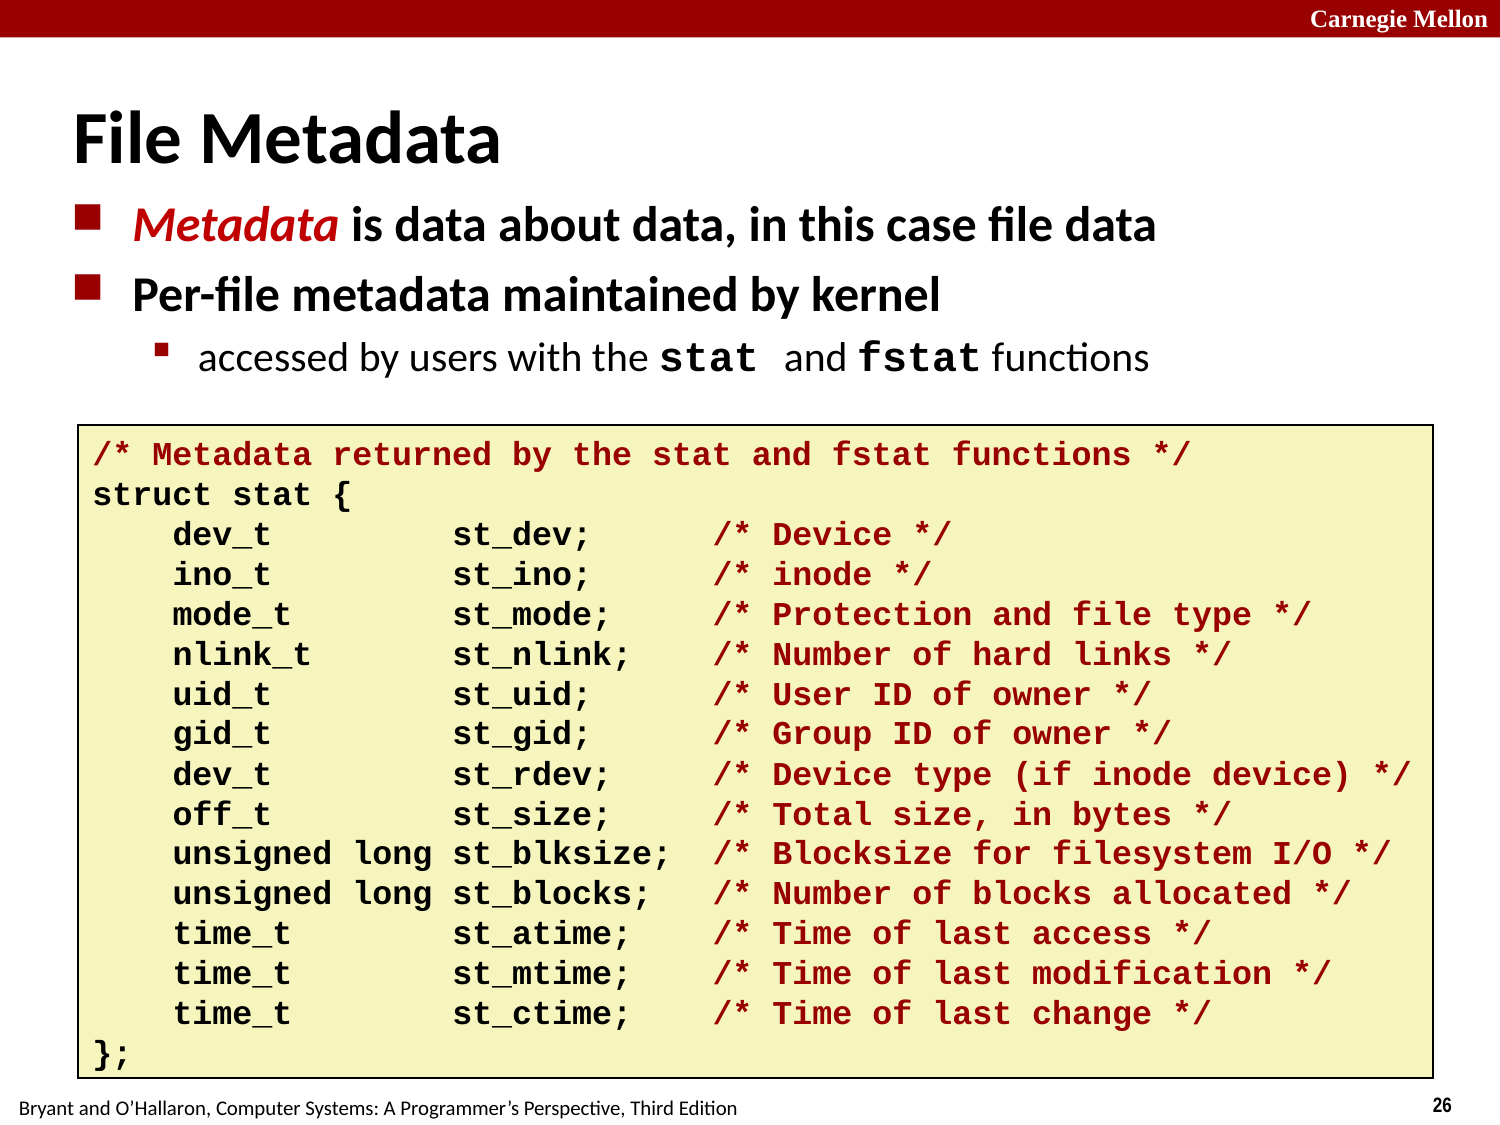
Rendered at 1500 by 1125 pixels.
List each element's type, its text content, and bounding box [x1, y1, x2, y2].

title File Metadata [58, 71, 1305, 197]
text_box /* Metadata returned by the stat and fstat functions */ struct stat { dev_t st_dev; /* Device */ ino_t st_ino; /* inode */ mode_t st_mode; /* Protection and file type */ nlink_t st_nlink; /* Number of hard links */ uid_t st_uid; /* User ID of owner */ gid_t st_gid; /* Group ID of owner */ dev_t st_rdev; /* Device type (if inode device) */ off_t st_size; /* Total size, in bytes */ unsigned long st_blksize; /* Blocksize for filesystem I/O */ unsigned long st_blocks; /* Number of blocks allocated */ time_t st_atime; /* Time of last access */ time_t st_mtime; /* Time of last modification */ time_t st_ctime; /* Time of last change */ }; [77, 424, 1434, 1079]
list Metadata is data about data, in this case file data Per-file metadata maintained by kernel accessed by users with the stat and fstat functions [60, 184, 1357, 1001]
